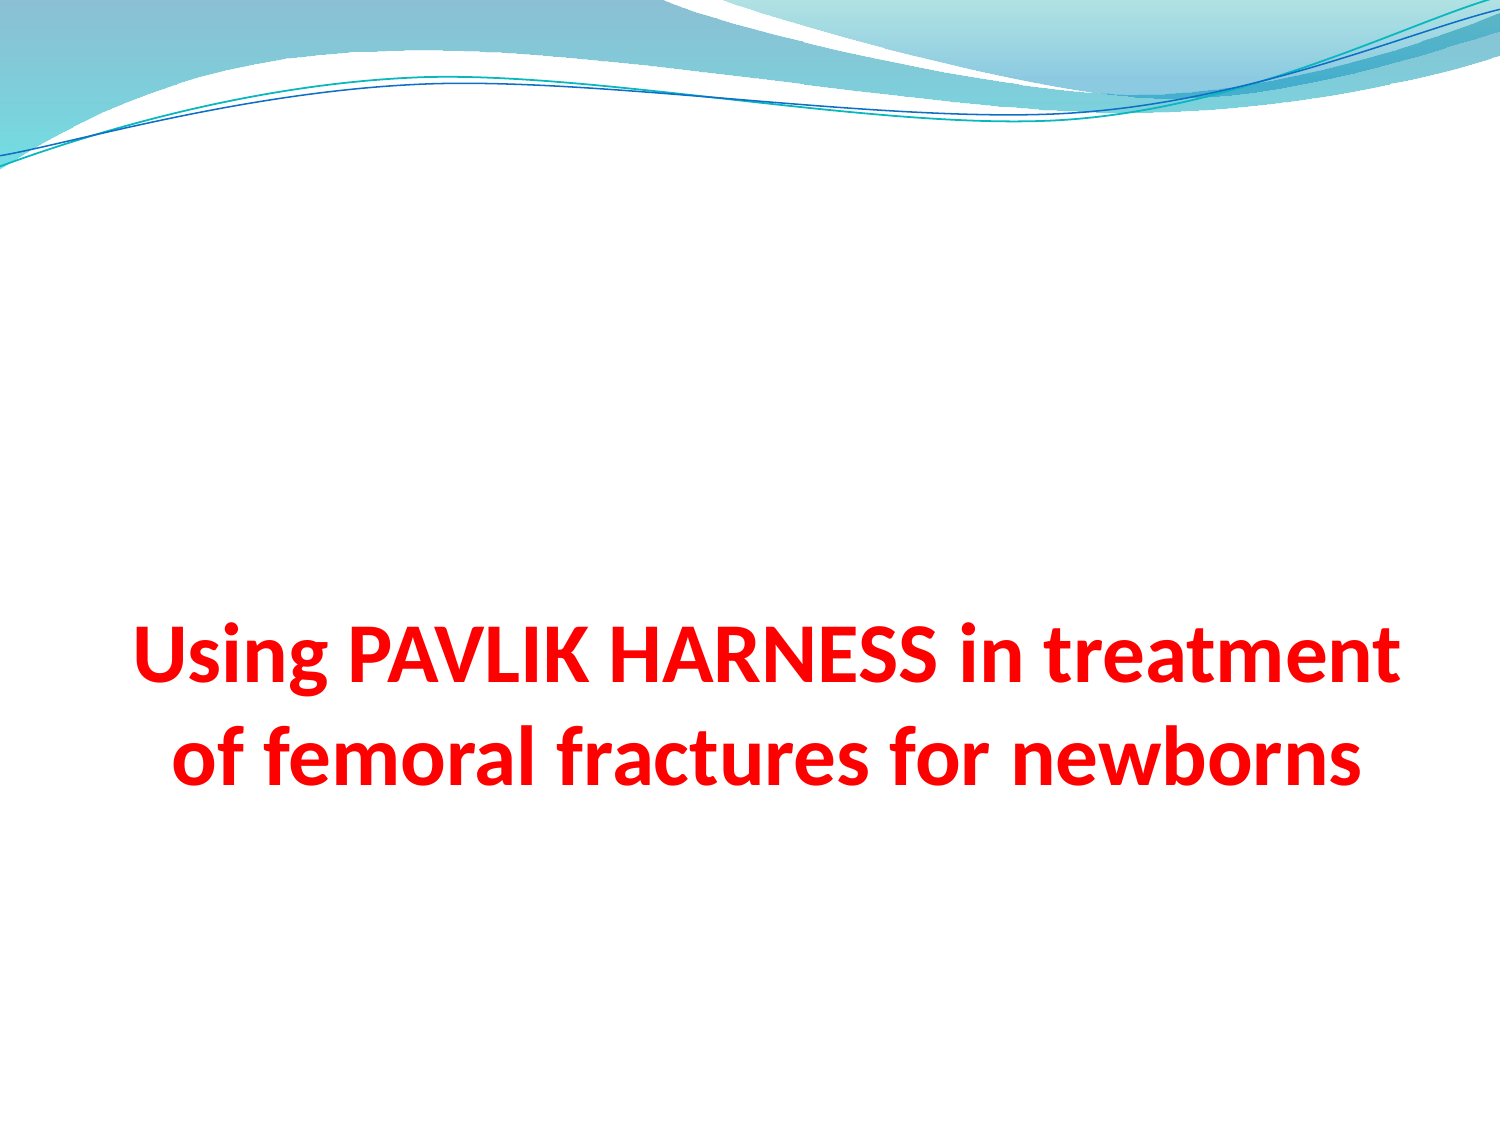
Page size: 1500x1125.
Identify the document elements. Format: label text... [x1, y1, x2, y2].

title Using PAVLIK HARNESS in treatment of femoral fractures for newborns [125, 587, 1413, 888]
